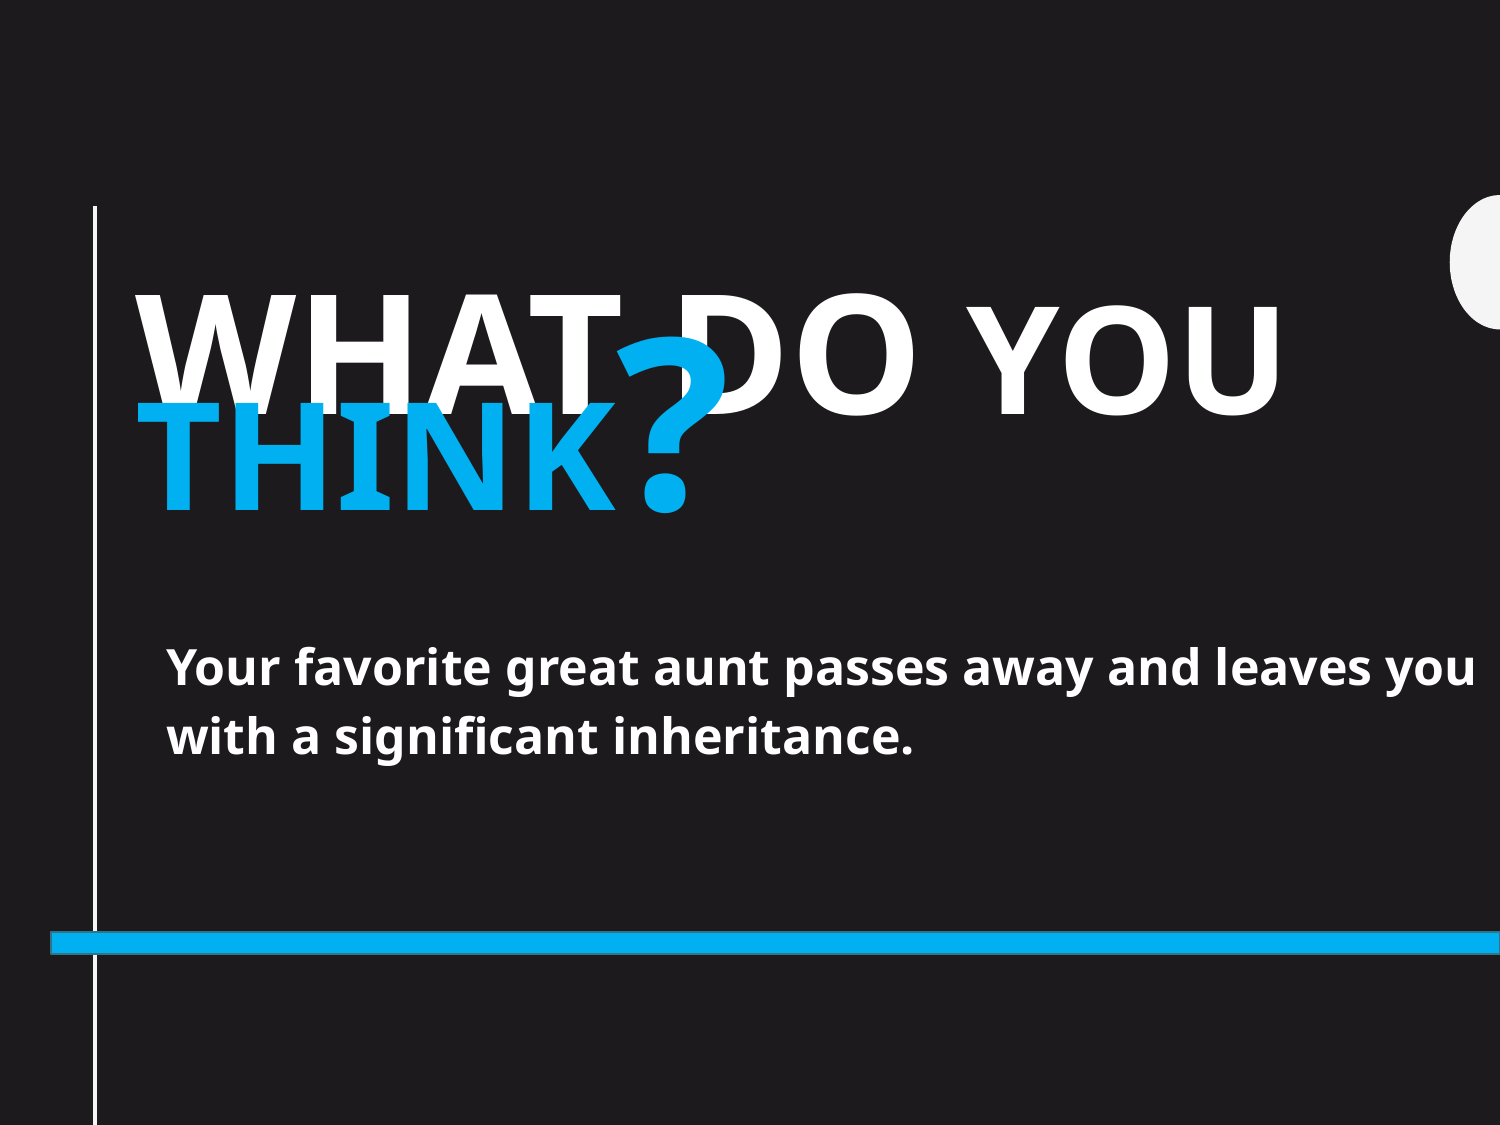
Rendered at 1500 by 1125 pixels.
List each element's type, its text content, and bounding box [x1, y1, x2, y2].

title What do you Think? [120, 330, 1500, 781]
text_box Your favorite great aunt passes away and leaves you with a significant inheritance. [151, 619, 1500, 892]
text_box [50, 931, 1500, 955]
